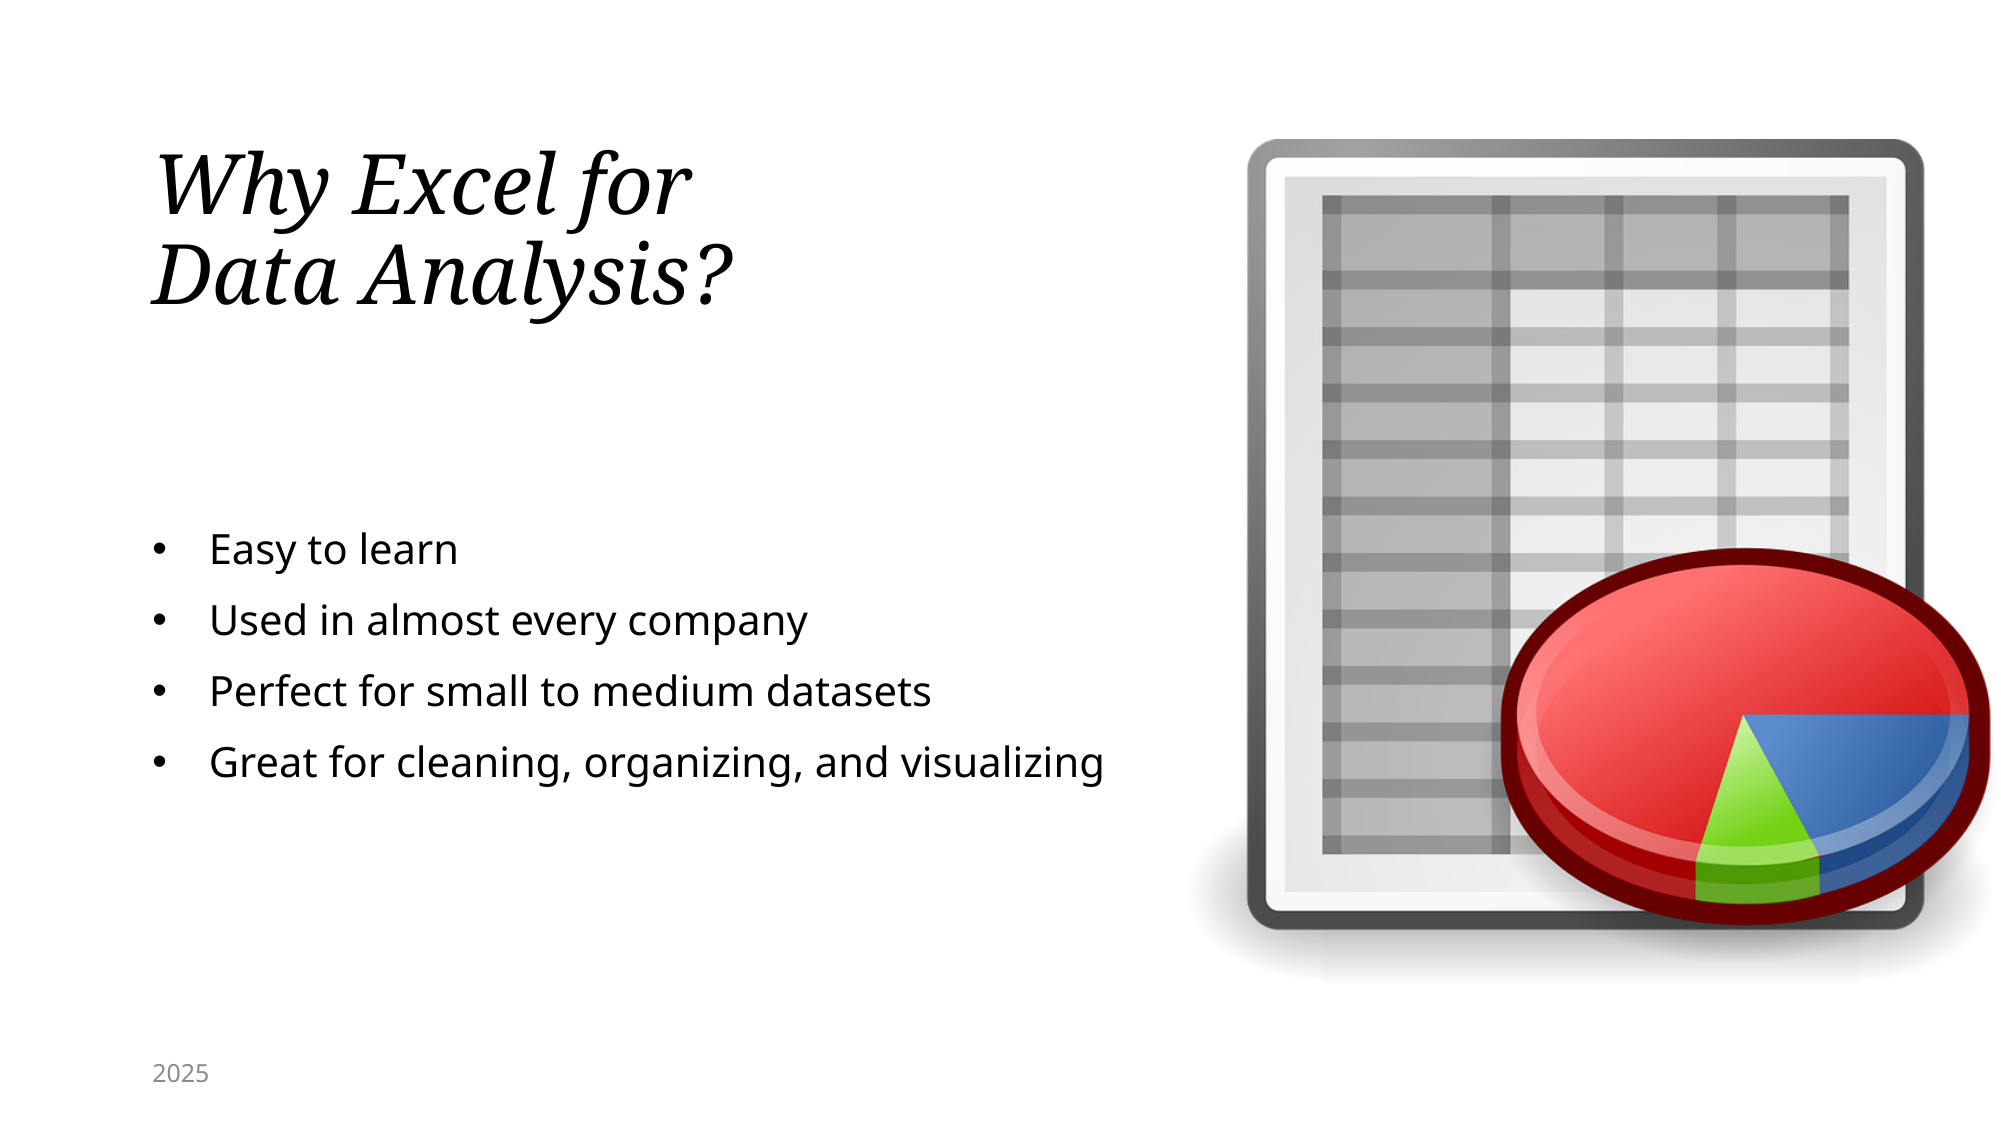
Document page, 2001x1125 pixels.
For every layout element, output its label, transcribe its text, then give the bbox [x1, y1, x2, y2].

picture [1181, 139, 2000, 986]
list Easy to learn Used in almost every company Perfect for small to medium datasets Great for cleaning, organizing, and visualizing [137, 515, 1245, 1013]
title Why Excel for Data Analysis? [137, 59, 832, 405]
footer 2025 [137, 1042, 813, 1103]
